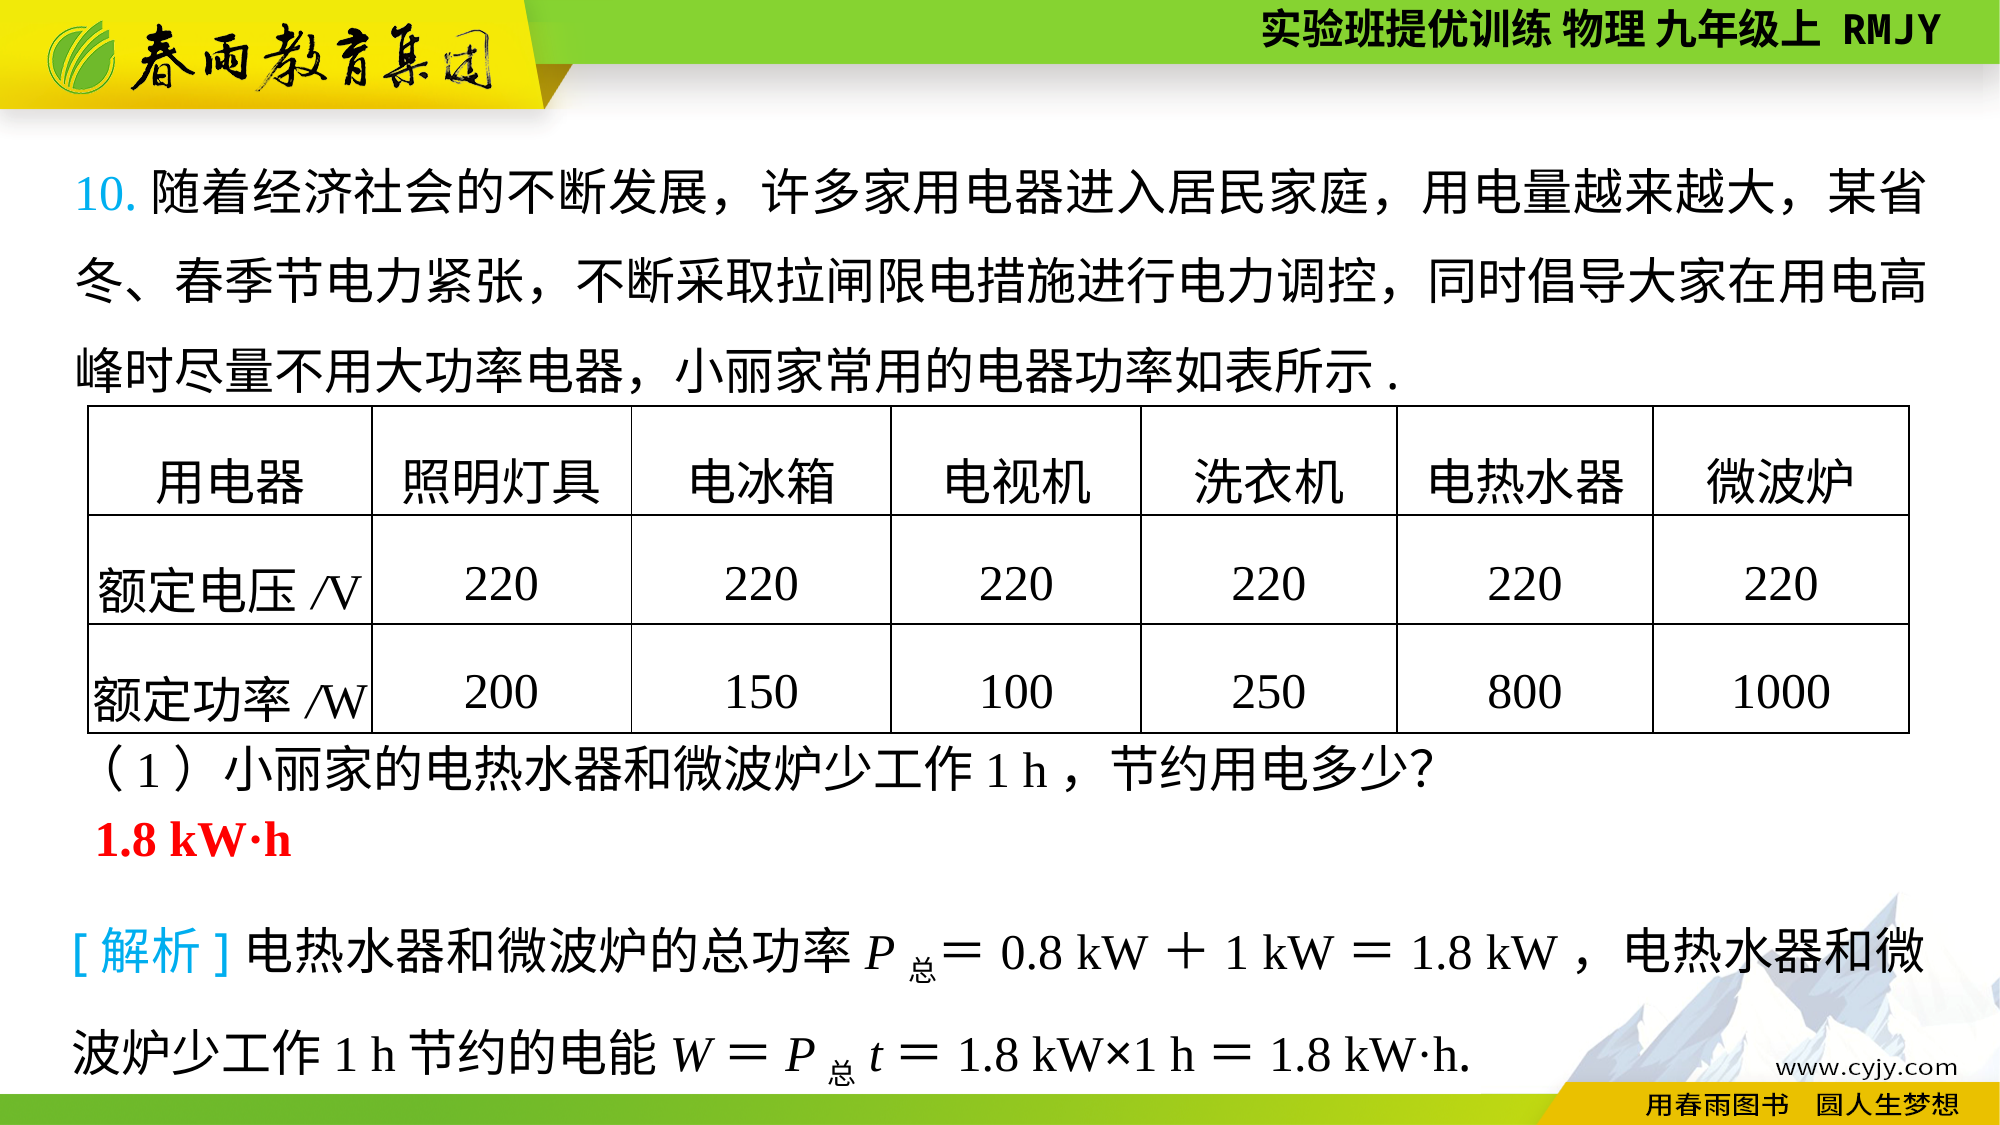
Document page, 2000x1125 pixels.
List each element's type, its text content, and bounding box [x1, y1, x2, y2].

table_cell 100 [892, 625, 1140, 732]
table_cell 800 [1398, 625, 1652, 732]
picture [0, 0, 2000, 1125]
list 10.随着经济社会的不断发展，许多家用电器进入居民家庭，用电量越来越大，某省冬、春季节电力紧张，不断采取拉闸限电措施进行电力调控，同时倡导大家在用电高峰时尽量不用大功率电器，小丽家常用的电器功率如表所示. （1）小丽家的电热水器和微波炉少工作1 h，节约用电多少？ [59, 122, 1944, 812]
table_header 用电器 [89, 407, 371, 514]
table_header 电热水器 [1398, 407, 1652, 514]
table_cell 220 [632, 516, 890, 623]
table_header 电冰箱 [632, 407, 890, 514]
table_header 电视机 [892, 407, 1140, 514]
table_header 照明灯具 [373, 407, 631, 514]
table_cell 250 [1142, 625, 1396, 732]
table_cell 220 [892, 516, 1140, 623]
table_cell 220 [1142, 516, 1396, 623]
table_cell 220 [1654, 516, 1908, 623]
text_box [解析]电热水器和微波炉的总功率P总＝0.8 kW＋1 kW＝1.8 kW，电热水器和微波炉少工作1 h节约的电能W＝P总t＝1.8 kW×1 h＝1.8 kW·h. [56, 877, 1941, 1098]
table_cell 220 [373, 516, 631, 623]
table_cell 额定电压/V [89, 516, 371, 623]
table_cell 额定功率/W [89, 625, 371, 732]
table_header 洗衣机 [1142, 407, 1396, 514]
text_box 1.8 kW·h [79, 798, 307, 874]
table_header 微波炉 [1654, 407, 1908, 514]
table_cell 1000 [1654, 625, 1908, 732]
table_cell 150 [632, 625, 890, 732]
table_cell 200 [373, 625, 631, 732]
table_cell 220 [1398, 516, 1652, 623]
